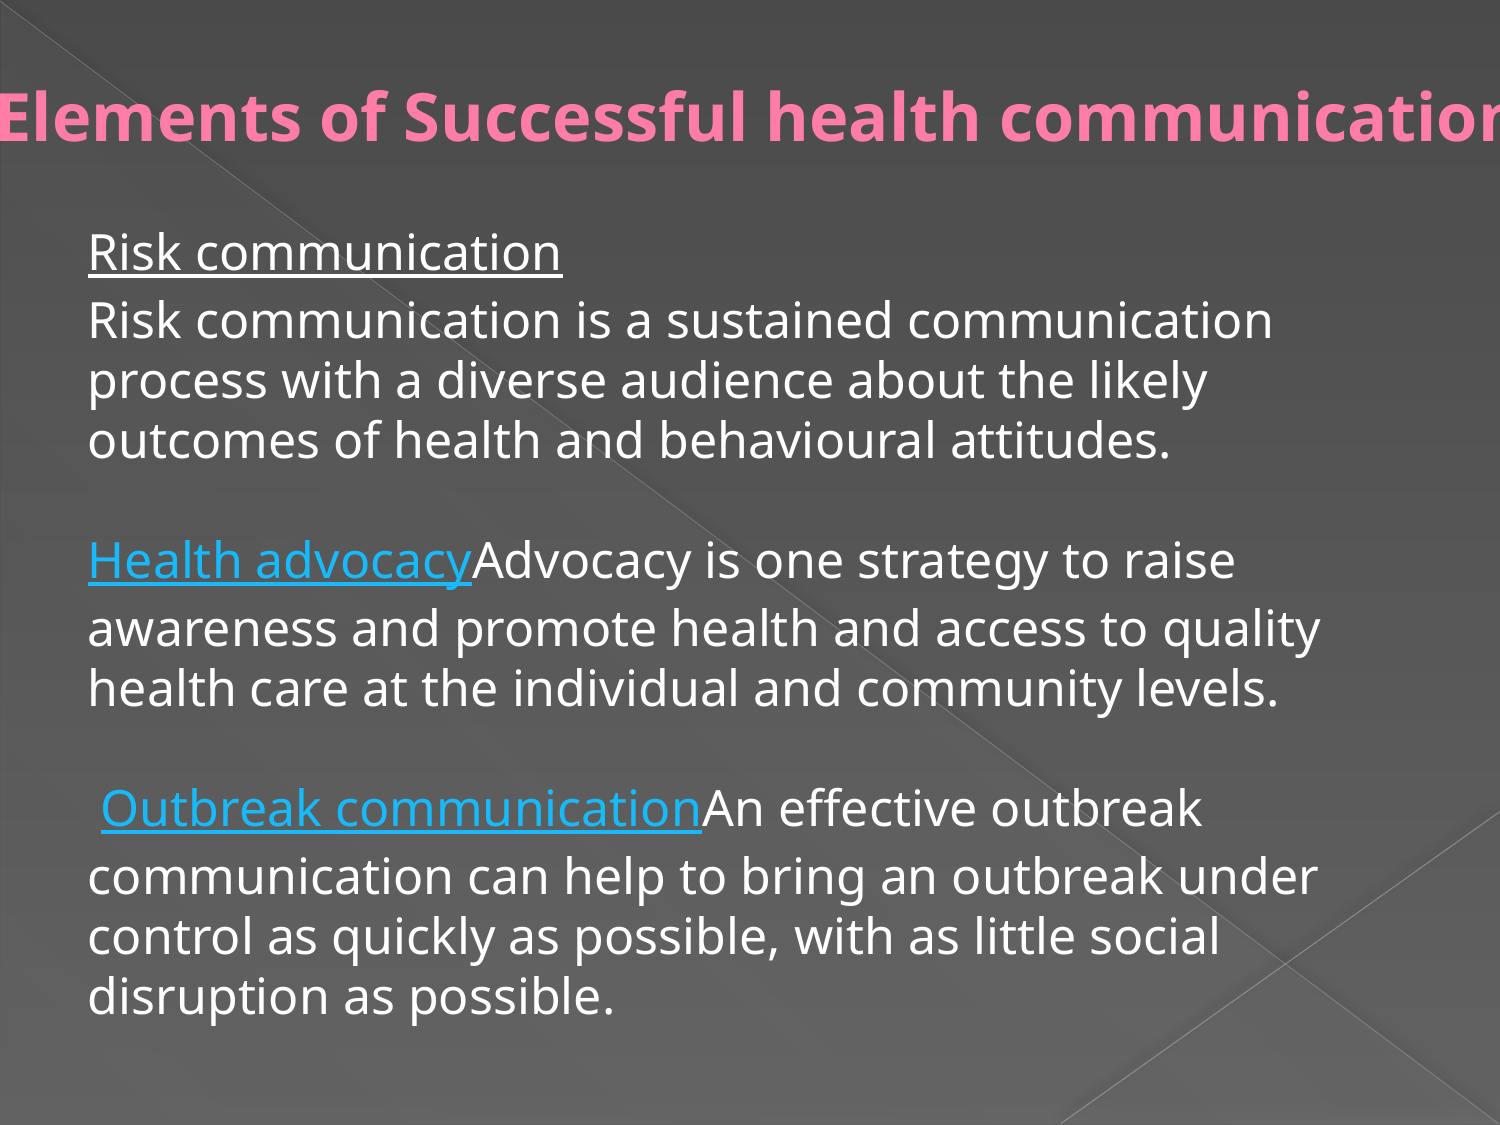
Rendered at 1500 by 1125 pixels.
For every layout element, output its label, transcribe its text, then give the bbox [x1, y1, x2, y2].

title Elements of Successful health communication [0, 0, 1500, 230]
list Risk communication Risk communication is a sustained communication process with a diverse audience about the likely outcomes of health and behavioural attitudes. Health advocacy Advocacy is one strategy to raise awareness and promote health and access to quality health care at the individual and community levels. Outbreak communication An effective outbreak communication can help to bring an outbreak under control as quickly as possible, with as little social disruption as possible. [62, 212, 1413, 963]
